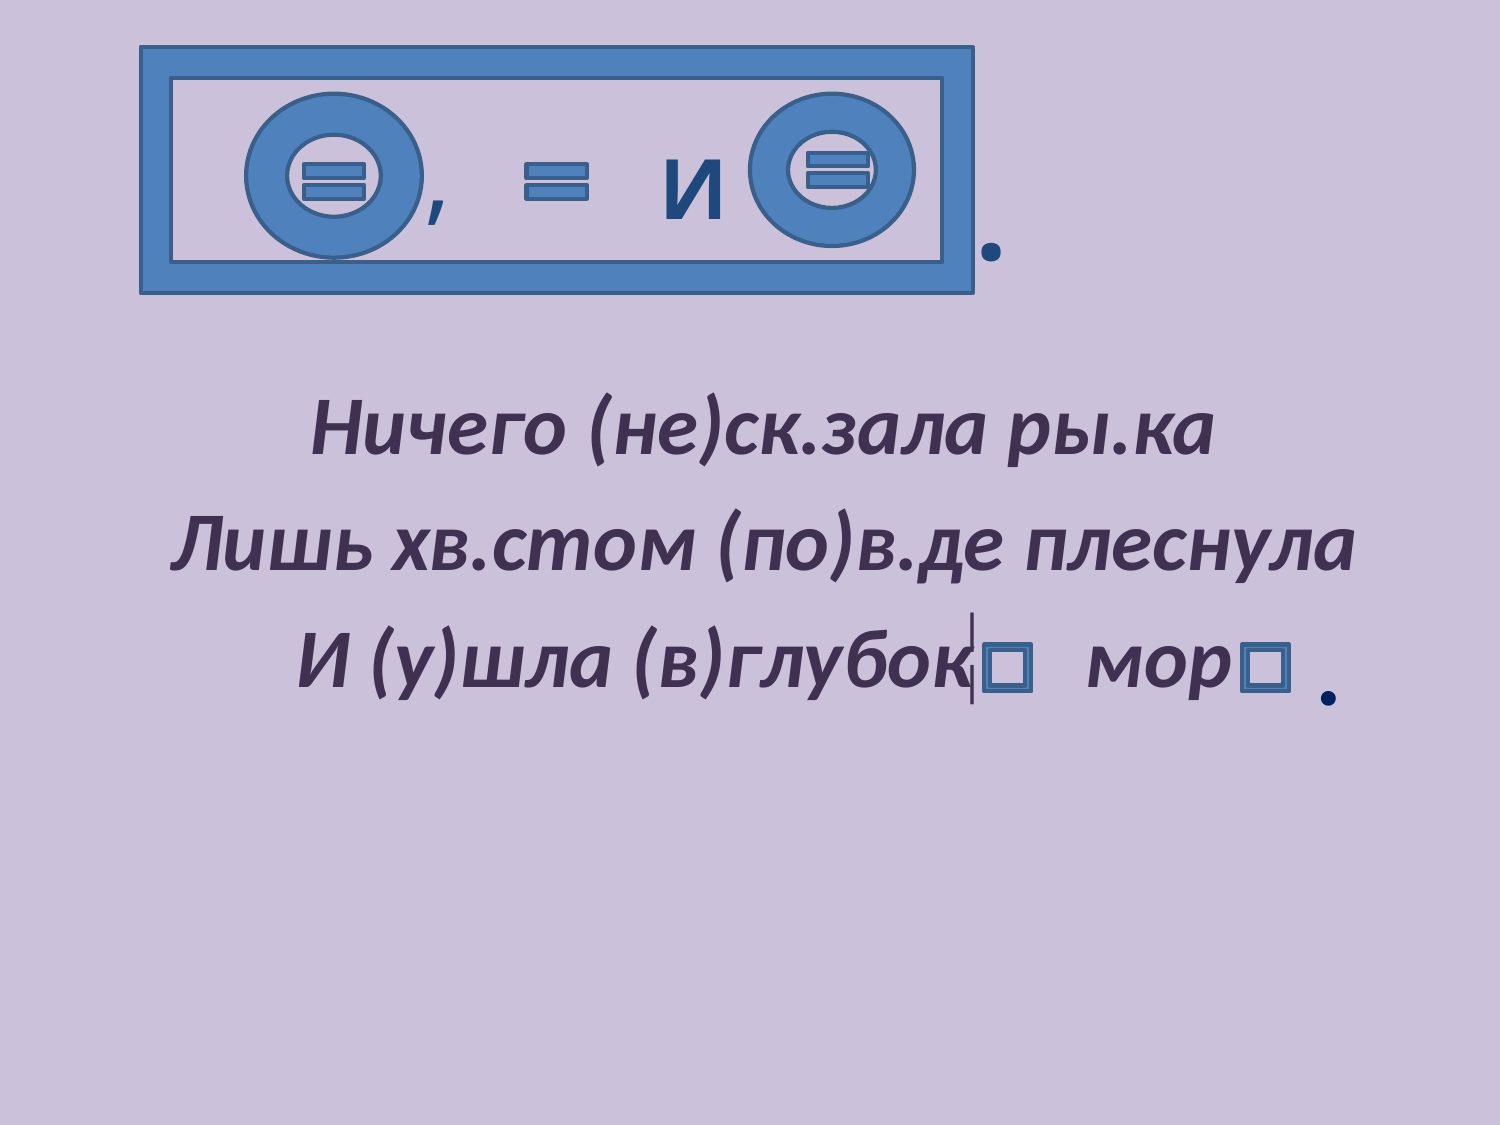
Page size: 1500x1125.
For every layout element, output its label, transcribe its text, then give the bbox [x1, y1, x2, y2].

text_box [806, 151, 870, 168]
text_box [524, 162, 589, 180]
text_box , [410, 105, 469, 241]
text_box [302, 162, 366, 180]
text_box . [1300, 597, 1348, 733]
text_box [1240, 642, 1291, 693]
text_box [806, 171, 870, 189]
text_box [302, 183, 366, 201]
text_box [524, 183, 589, 201]
text_box [139, 45, 975, 295]
text_box [982, 642, 1033, 693]
text_box [243, 91, 410, 260]
text_box И [644, 128, 762, 244]
text_box . [975, 140, 1008, 291]
list Ничего (не)ск.зала ры.ка Лишь хв.стом (по)в.де плеснула И (у)шла (в)глубок мор [75, 363, 1454, 1005]
text_box [760, 91, 917, 249]
